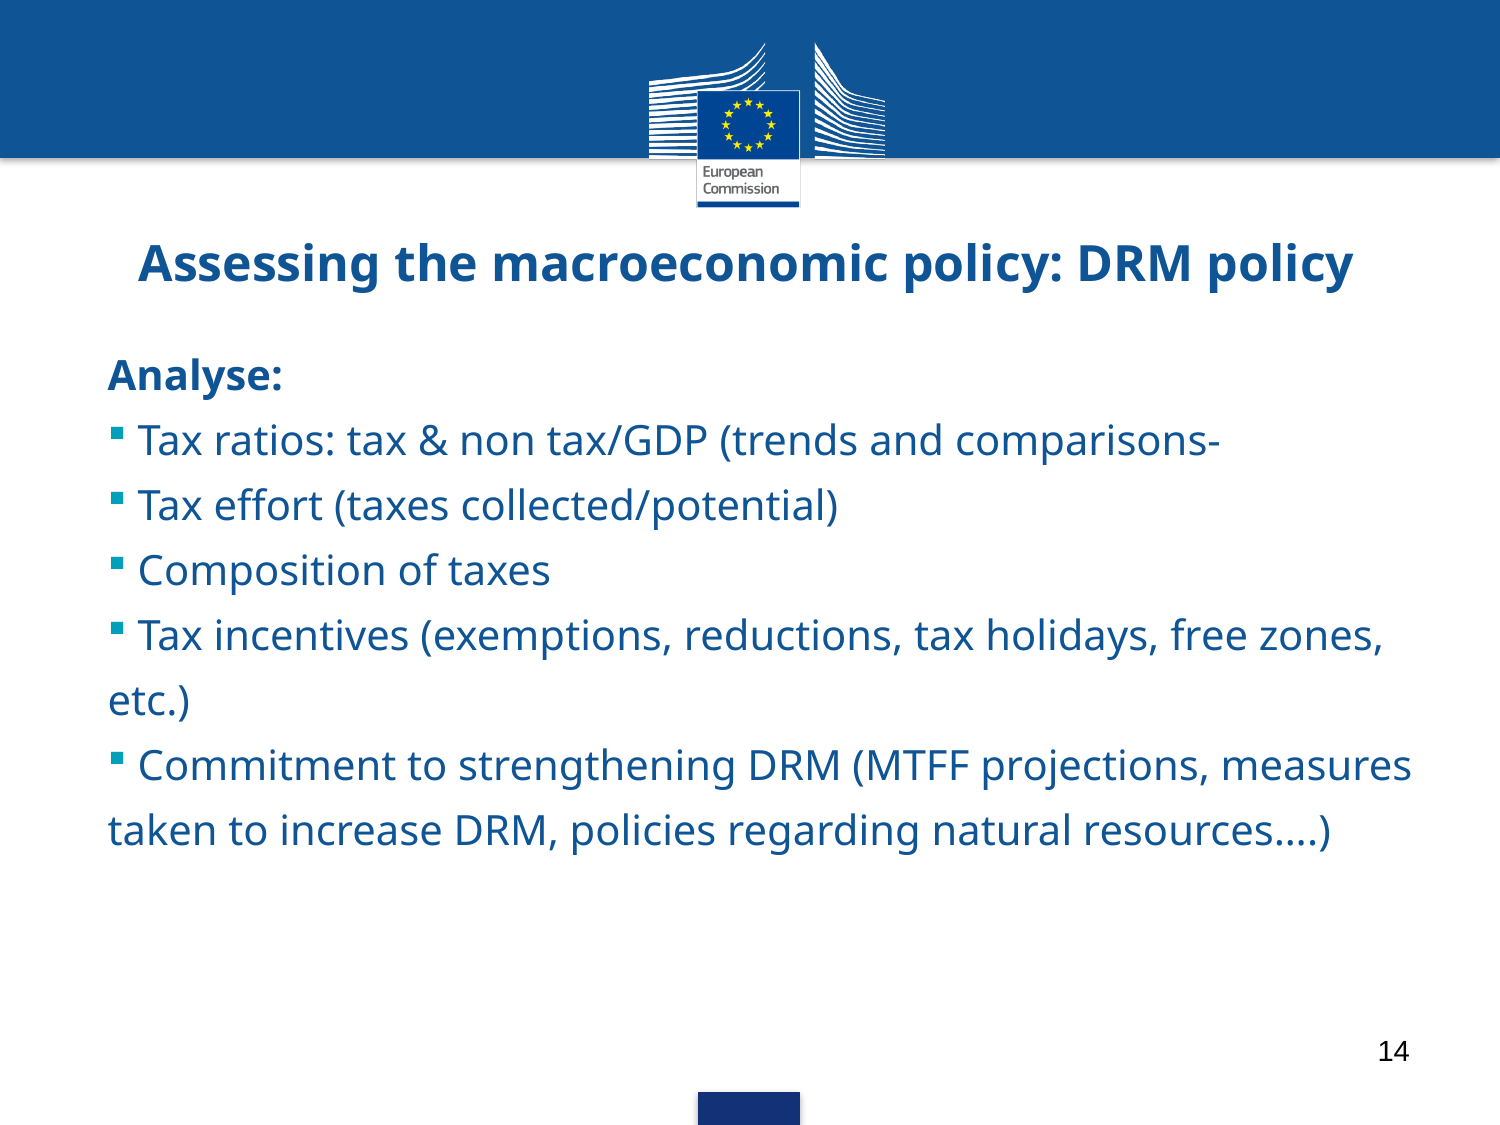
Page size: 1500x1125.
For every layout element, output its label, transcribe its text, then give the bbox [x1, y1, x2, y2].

picture [649, 42, 885, 208]
title Assessing the macroeconomic policy: DRM policy [64, 219, 1416, 303]
list Analyse: Tax ratios: tax & non tax/GDP (trends and comparisons- Tax effort (taxes collected/potential) Composition of taxes Tax incentives (exemptions, reductions, tax holidays, free zones, etc.) Commitment to strengthening DRM (MTFF projections, measures taken to increase DRM, policies regarding natural resources….) [17, 326, 1483, 1059]
slide_number 14 [1074, 1024, 1425, 1103]
